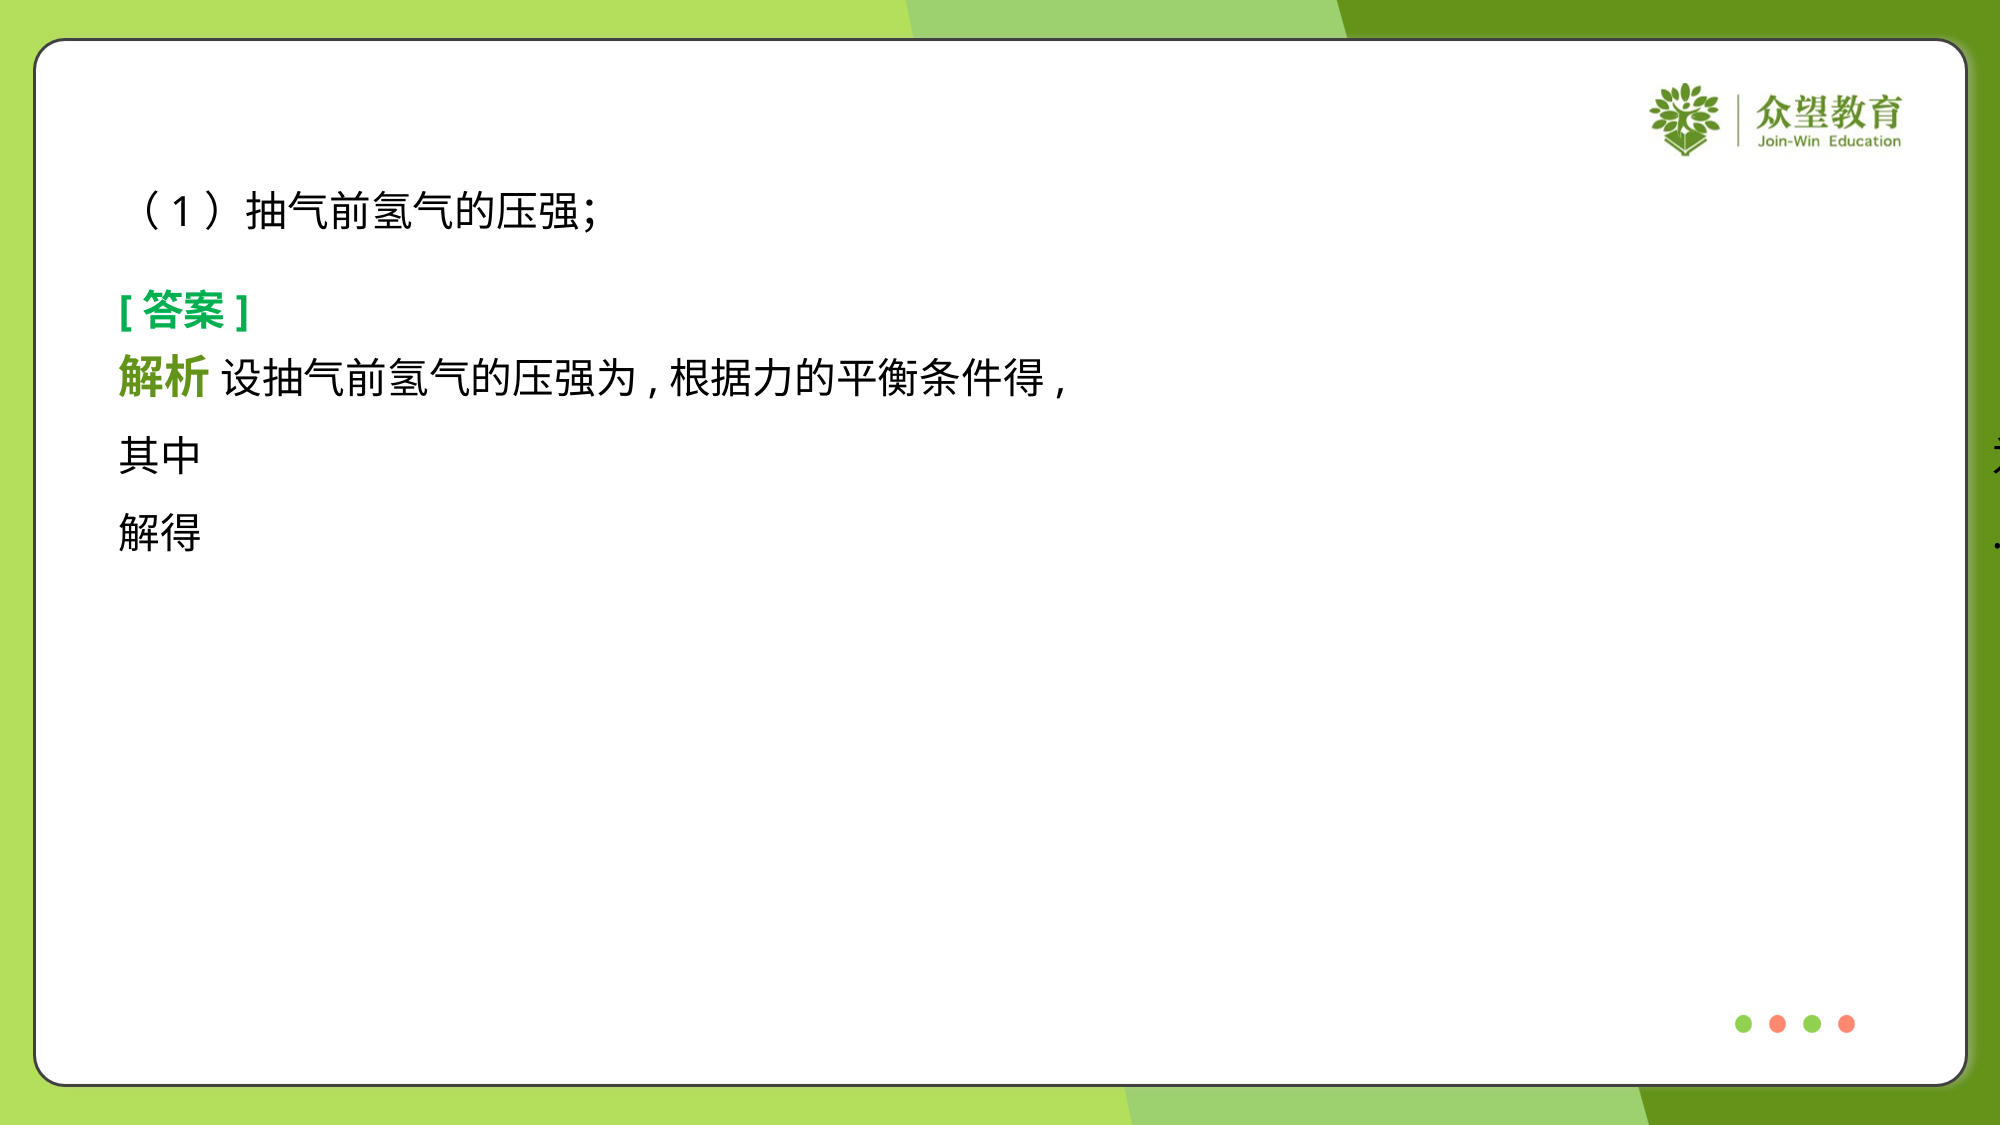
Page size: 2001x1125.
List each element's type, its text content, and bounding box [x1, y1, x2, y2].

picture [0, 0, 2000, 1125]
text_box （1）抽气前氢气的压强； [118, 159, 1883, 227]
